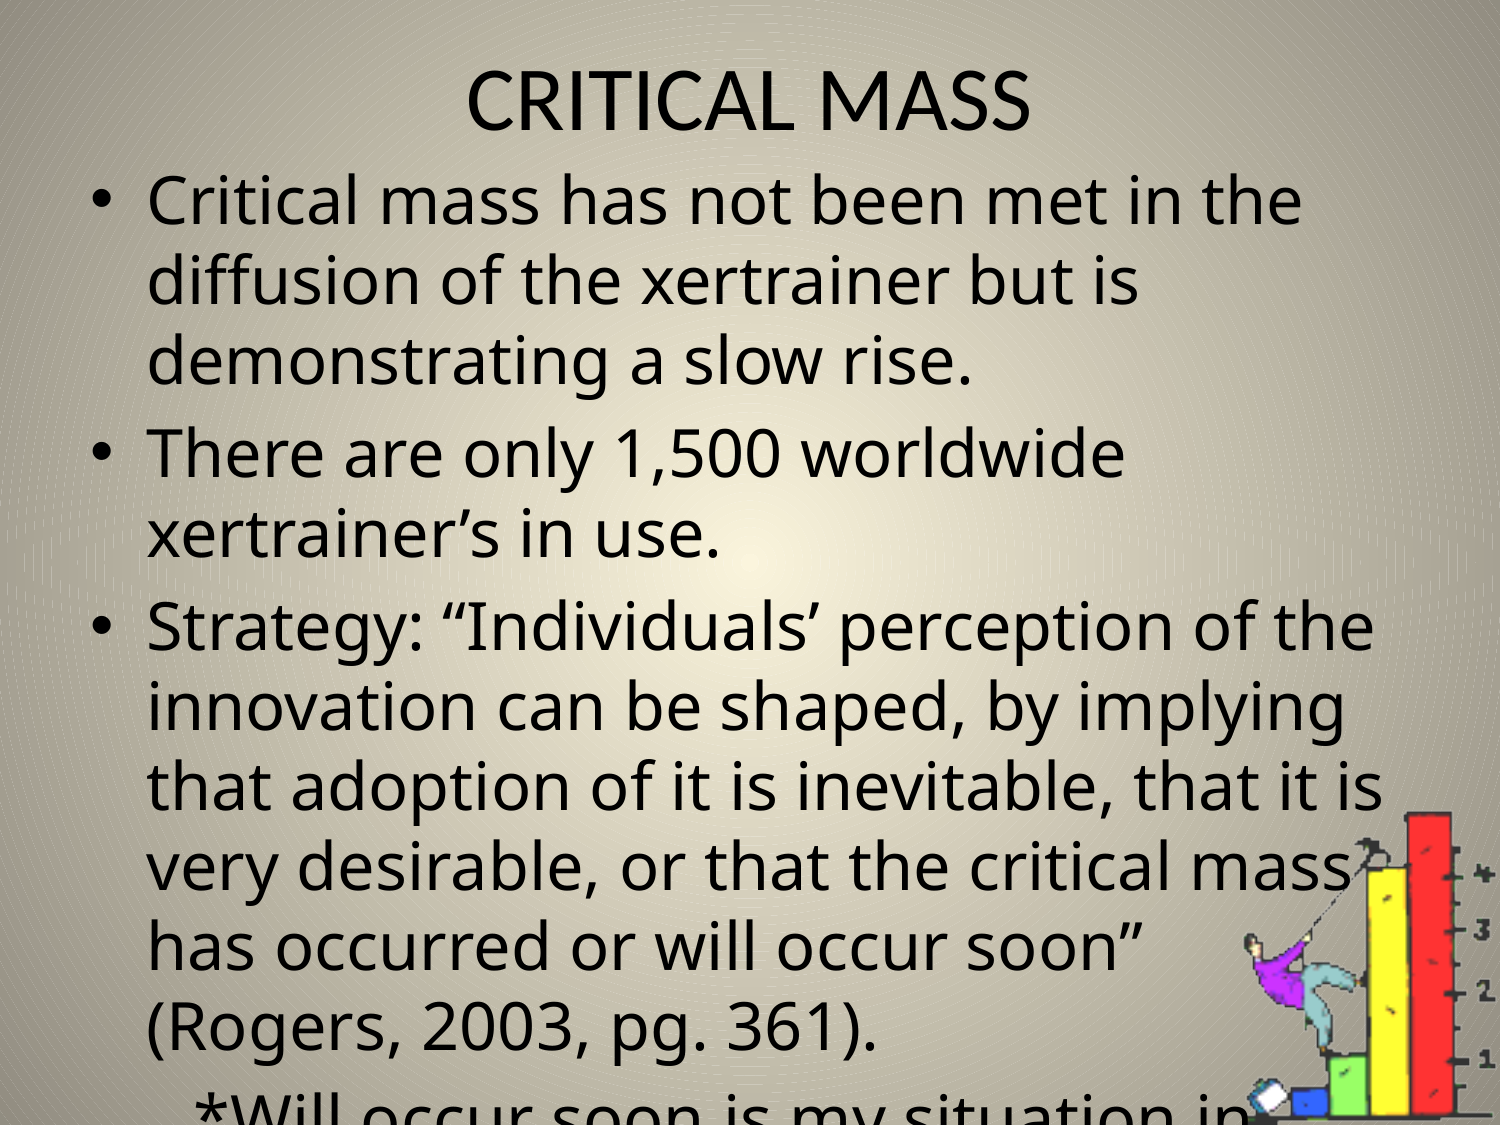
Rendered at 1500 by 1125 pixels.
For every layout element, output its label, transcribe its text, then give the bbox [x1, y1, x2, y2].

list Critical mass has not been met in the diffusion of the xertrainer but is demonstrating a slow rise. There are only 1,500 worldwide xertrainer’s in use. Strategy: “Individuals’ perception of the innovation can be shaped, by implying that adoption of it is inevitable, that it is very desirable, or that the critical mass has occurred or will occur soon” (Rogers, 2003, pg. 361). *Will occur soon is my situation in convincing the administration that the xertrainer is an up-and-coming tool for Adapted Physical Education* [75, 149, 1425, 893]
title CRITICAL MASS [75, 0, 1425, 149]
picture [1224, 806, 1500, 1125]
